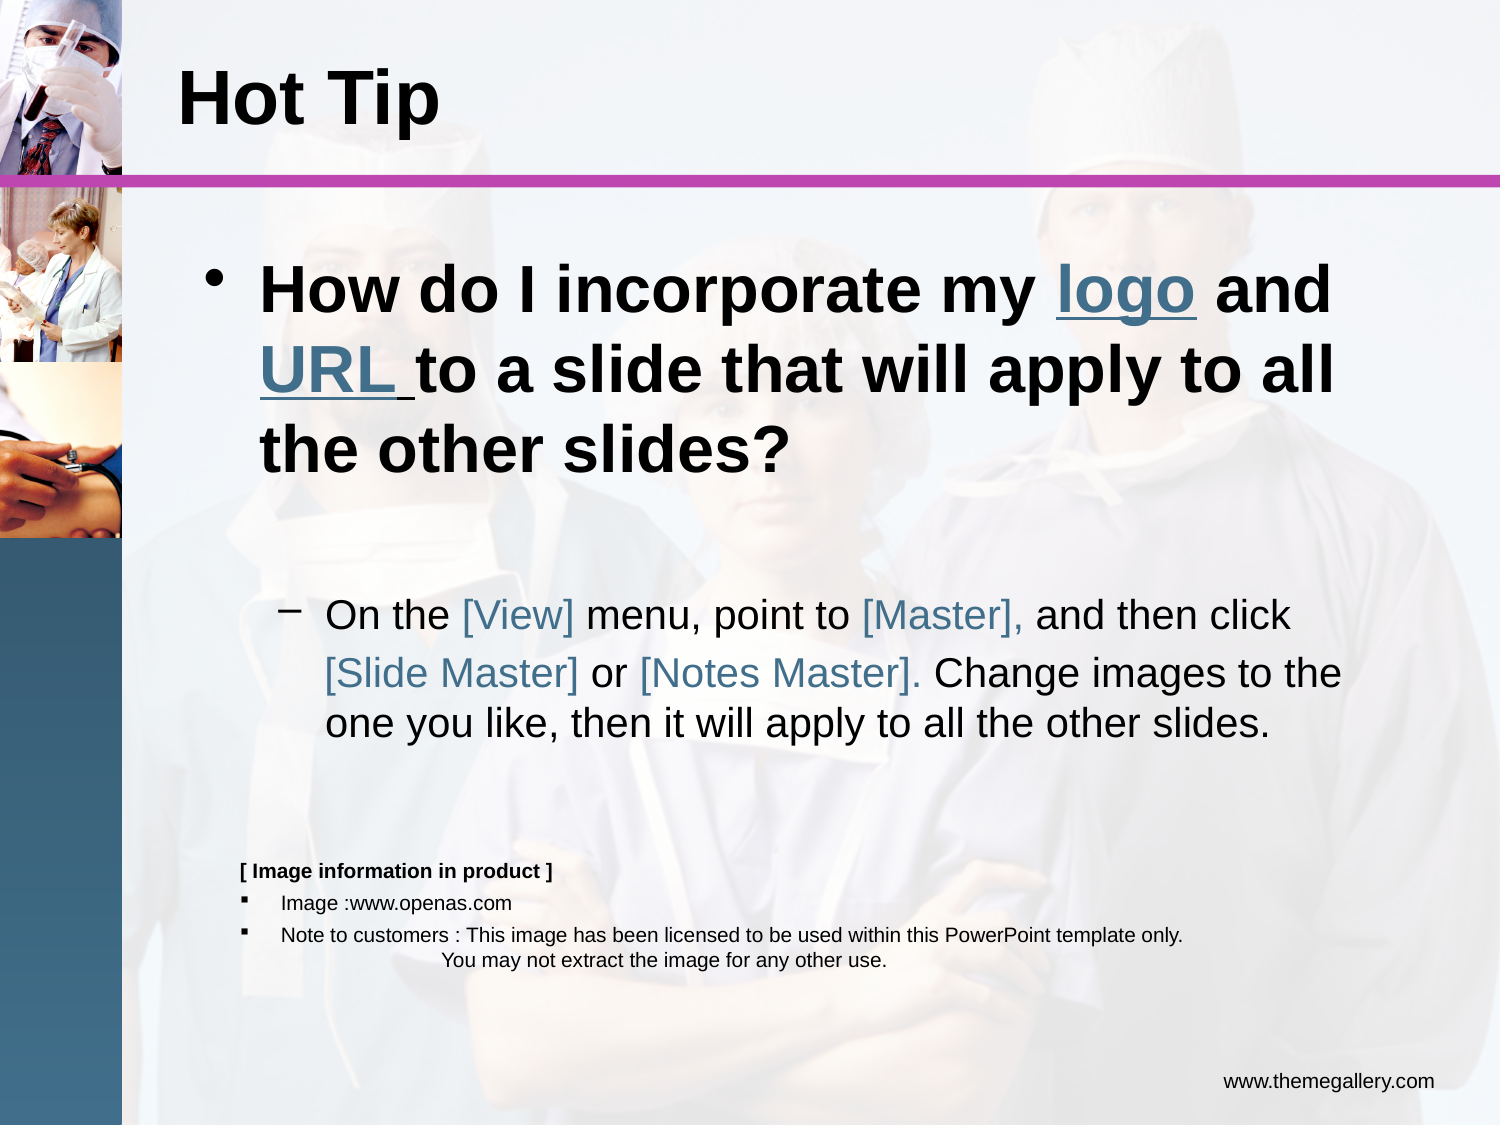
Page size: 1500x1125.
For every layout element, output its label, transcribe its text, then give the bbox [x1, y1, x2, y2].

text_box [ Image information in product ] Image :www.openas.com Note to customers : This image has been licensed to be used within this PowerPoint template only. You may not extract the image for any other use. [224, 849, 1275, 980]
footer www.themegallery.com [975, 1059, 1450, 1113]
title Hot Tip [162, 24, 1450, 163]
picture [0, 188, 1500, 1125]
list How do I incorporate my logo and URL to a slide that will apply to all the other slides? On the [View] menu, point to [Master], and then click [Slide Master] or [Notes Master]. Change images to the one you like, then it will apply to all the other slides. [188, 238, 1375, 813]
picture [0, 0, 1500, 174]
